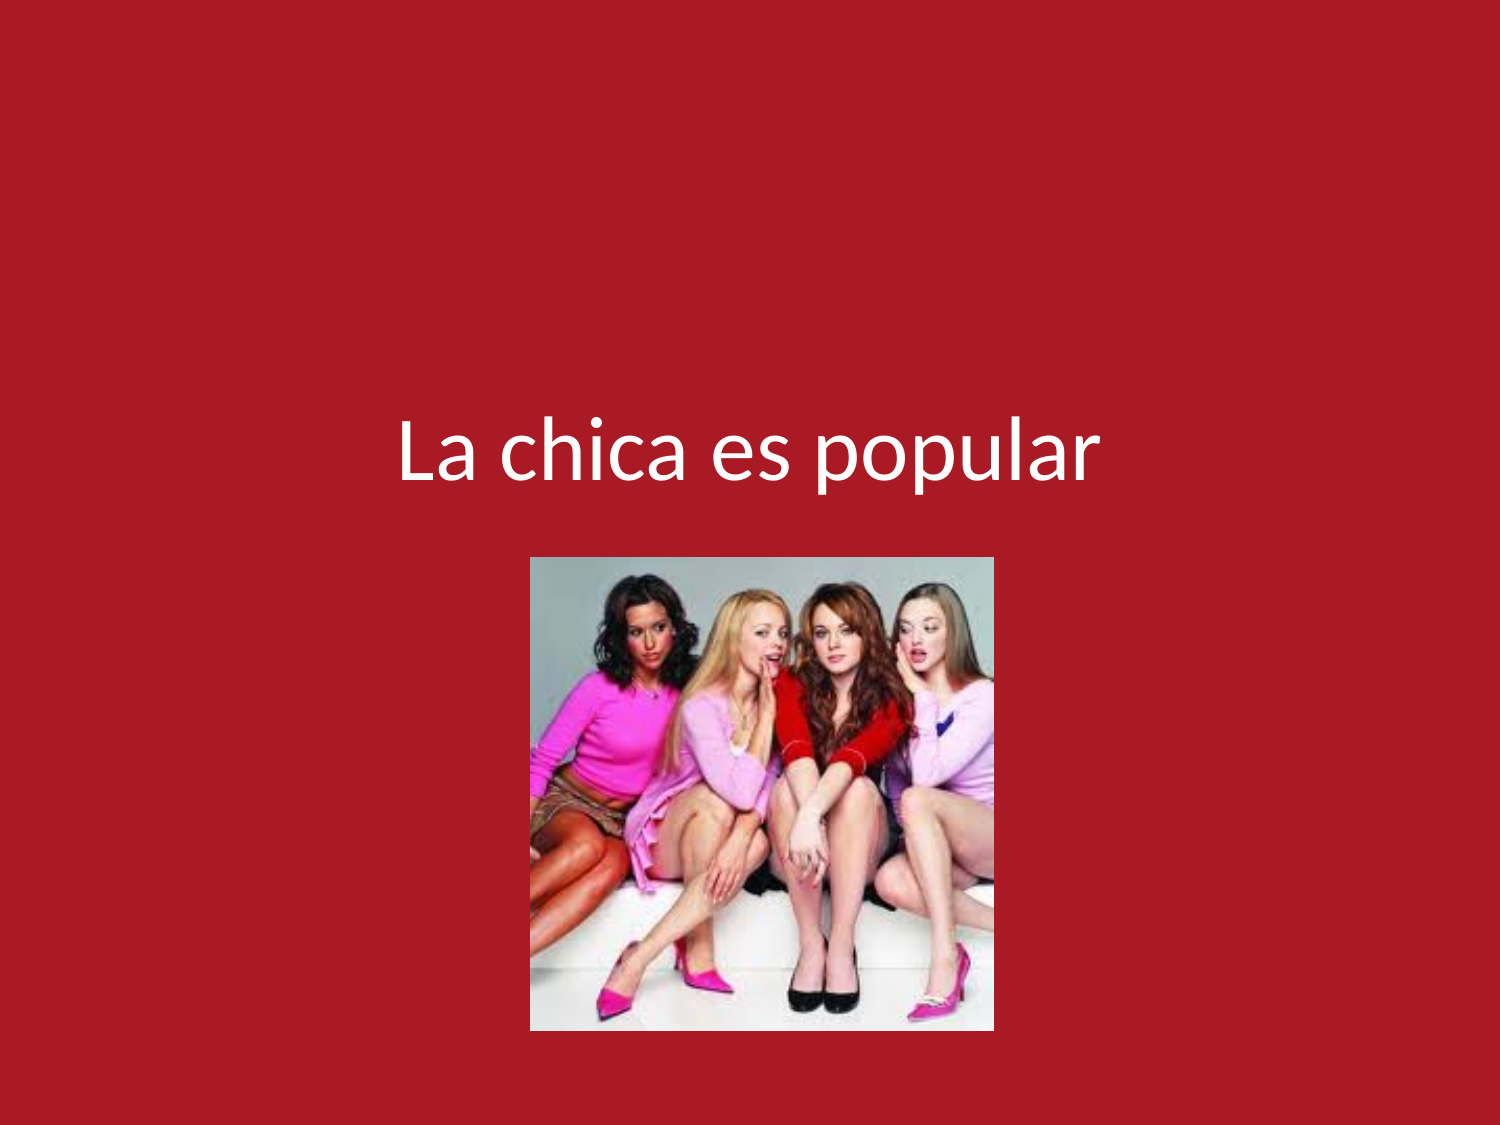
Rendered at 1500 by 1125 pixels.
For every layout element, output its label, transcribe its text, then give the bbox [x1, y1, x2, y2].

title La chica es popular [75, 45, 1425, 1063]
picture [530, 557, 994, 1032]
